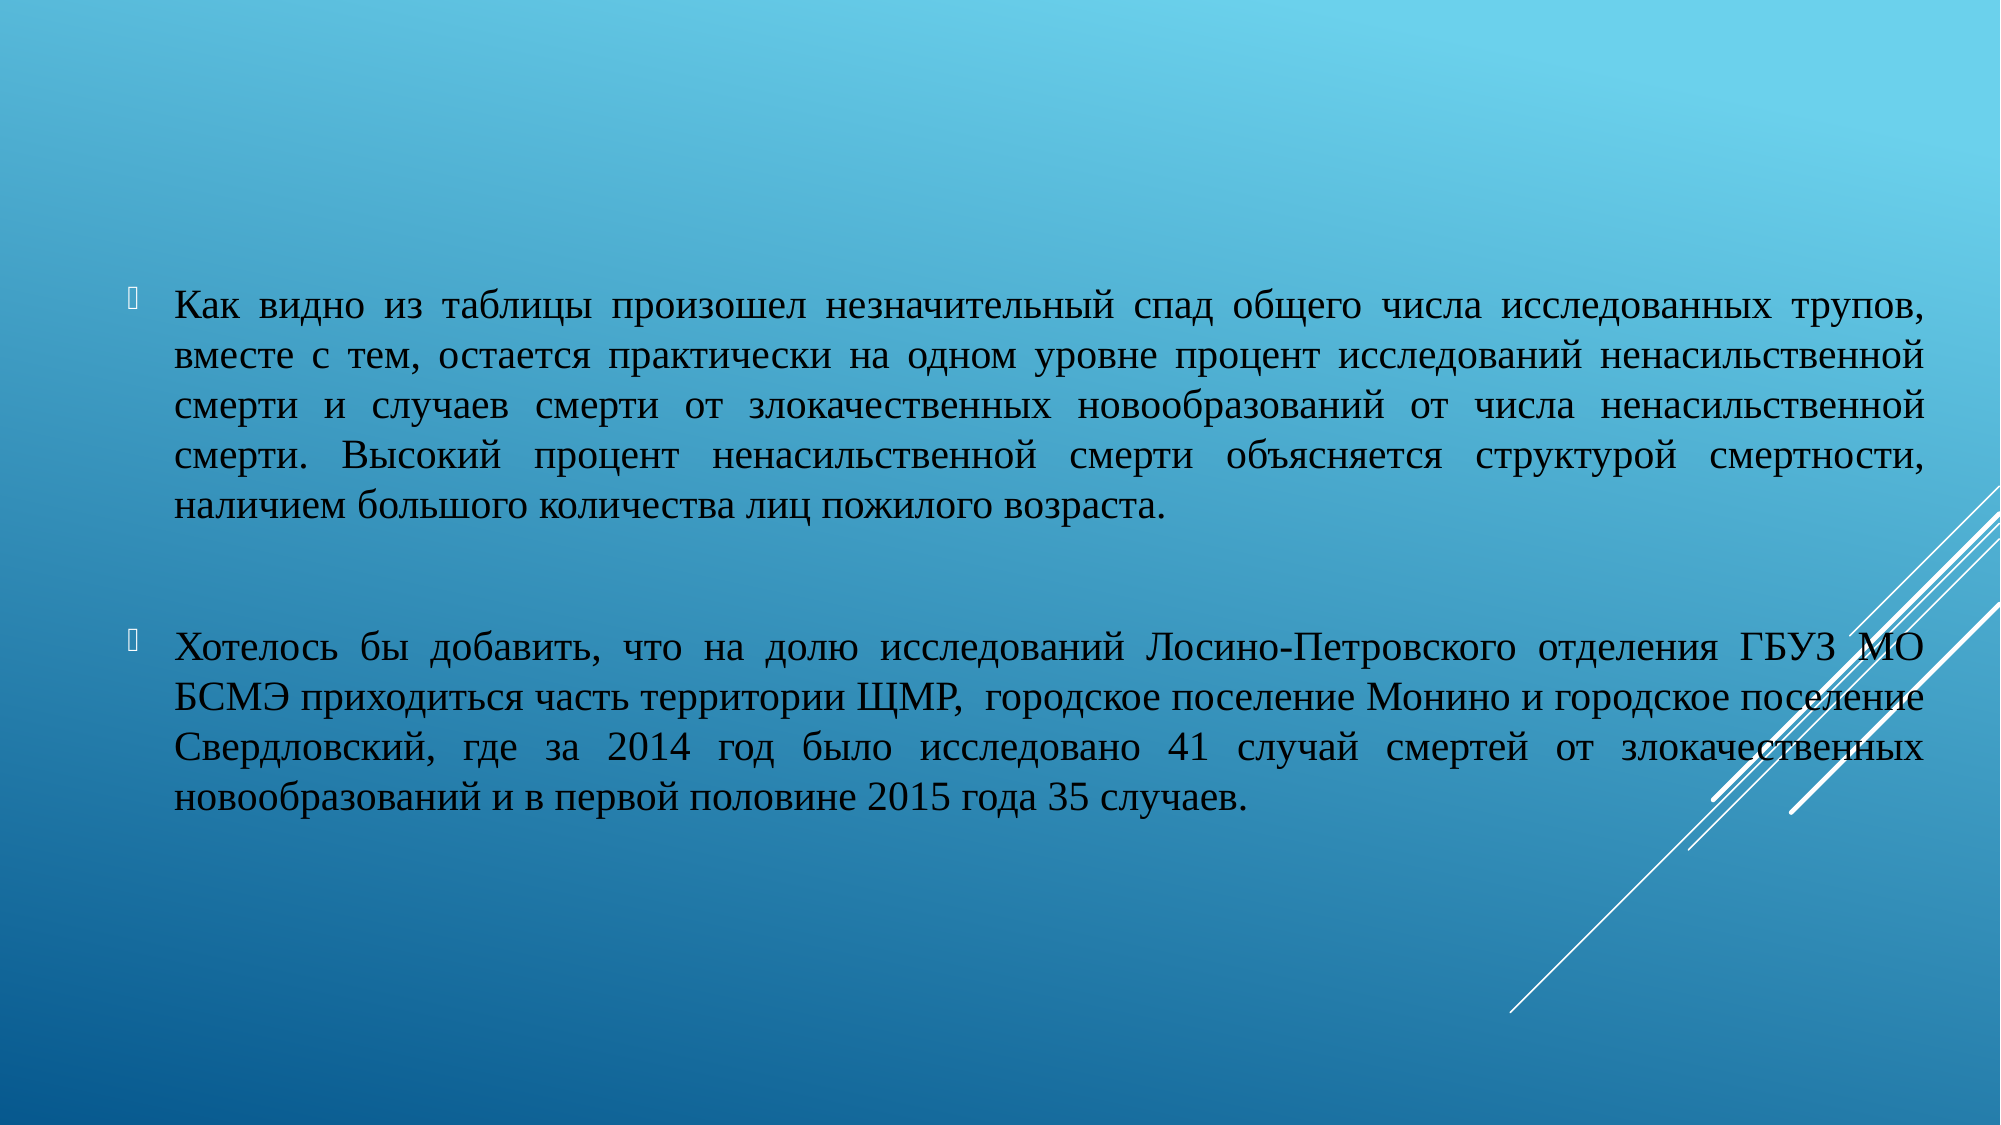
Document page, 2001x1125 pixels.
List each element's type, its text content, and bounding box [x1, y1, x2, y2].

list Как видно из таблицы произошел незначительный спад общего числа исследованных трупов, вместе с тем, остается практически на одном уровне процент исследований ненасильственной смерти и случаев смерти от злокачественных новообразований от числа ненасильственной смерти. Высокий процент ненасильственной смерти объясняется структурой смертности, наличием большого количества лиц пожилого возраста. Хотелось бы добавить, что на долю исследований Лосино-Петровского отделения ГБУЗ МО БСМЭ приходиться часть территории ЩМР, городское поселение Монино и городское поселение Свердловский, где за 2014 год было исследовано 41 случай смертей от злокачественных новообразований и в первой половине 2015 года 35 случаев. [112, 112, 1941, 984]
